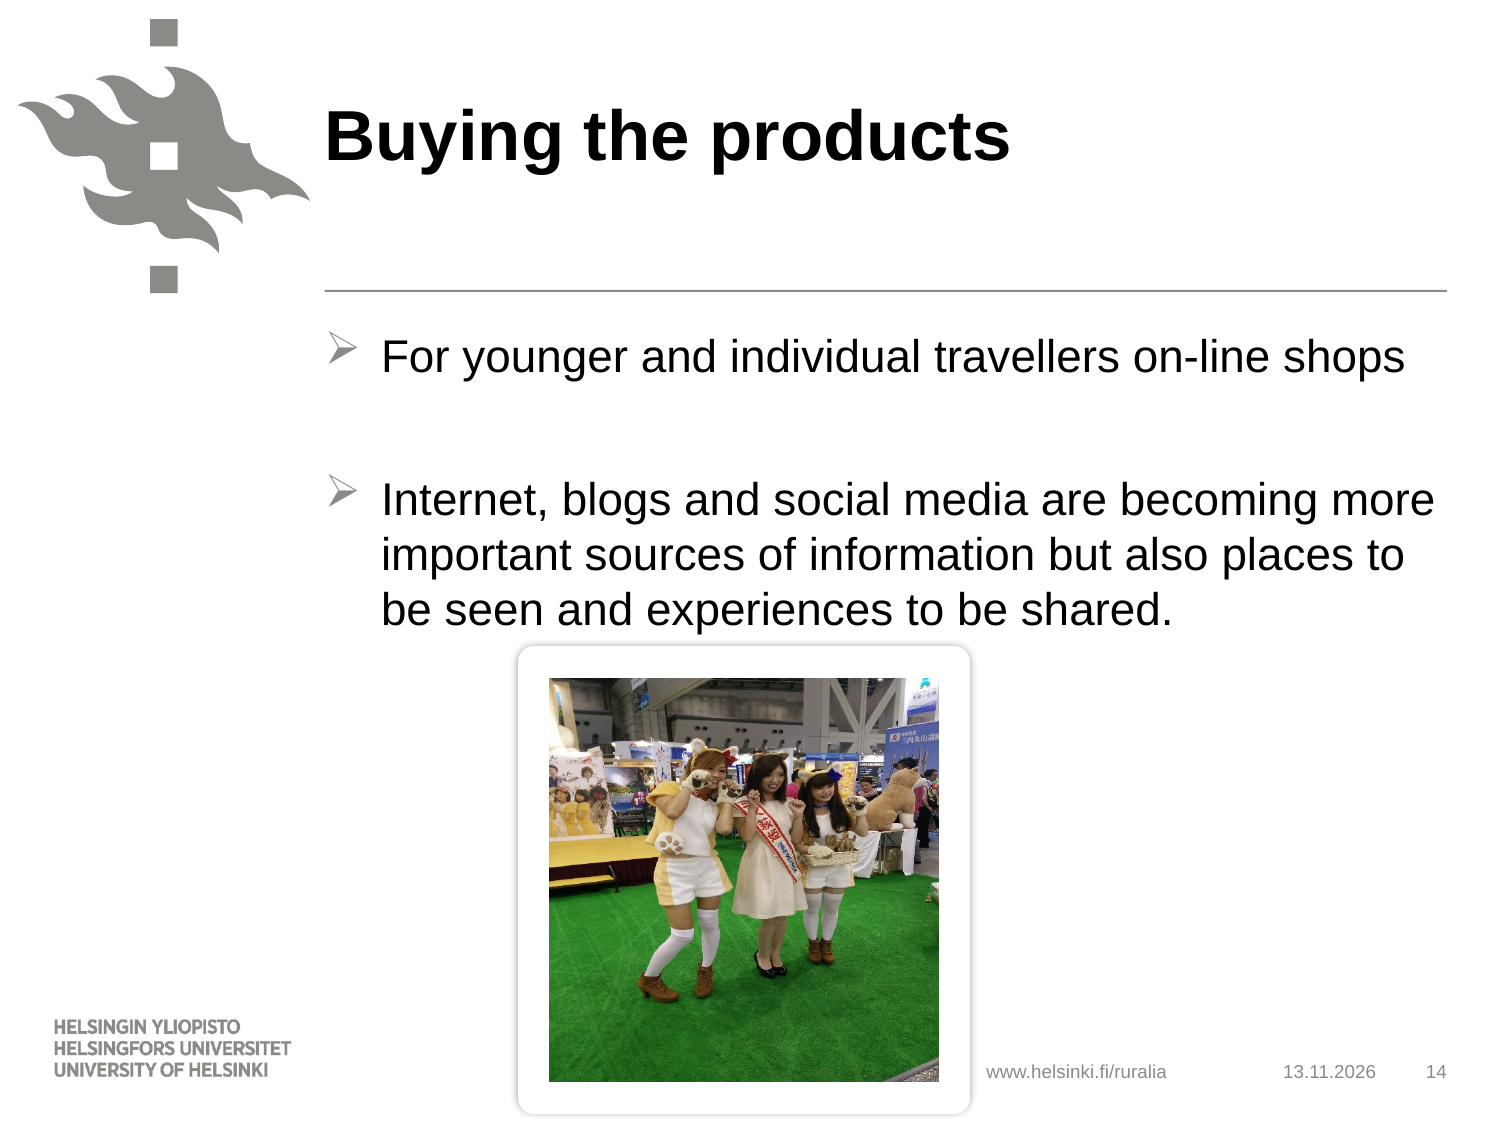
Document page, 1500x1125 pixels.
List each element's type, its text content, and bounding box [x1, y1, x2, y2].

slide_number 14 [1376, 1011, 1447, 1083]
picture [53, 1017, 292, 1079]
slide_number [1230, 1011, 1376, 1083]
title Buying the products [324, 90, 1447, 279]
list For younger and individual travellers on-line shops Internet, blogs and social media are becoming more important sources of information but also places to be seen and experiences to be shared. [324, 326, 1447, 988]
picture [548, 677, 940, 1083]
